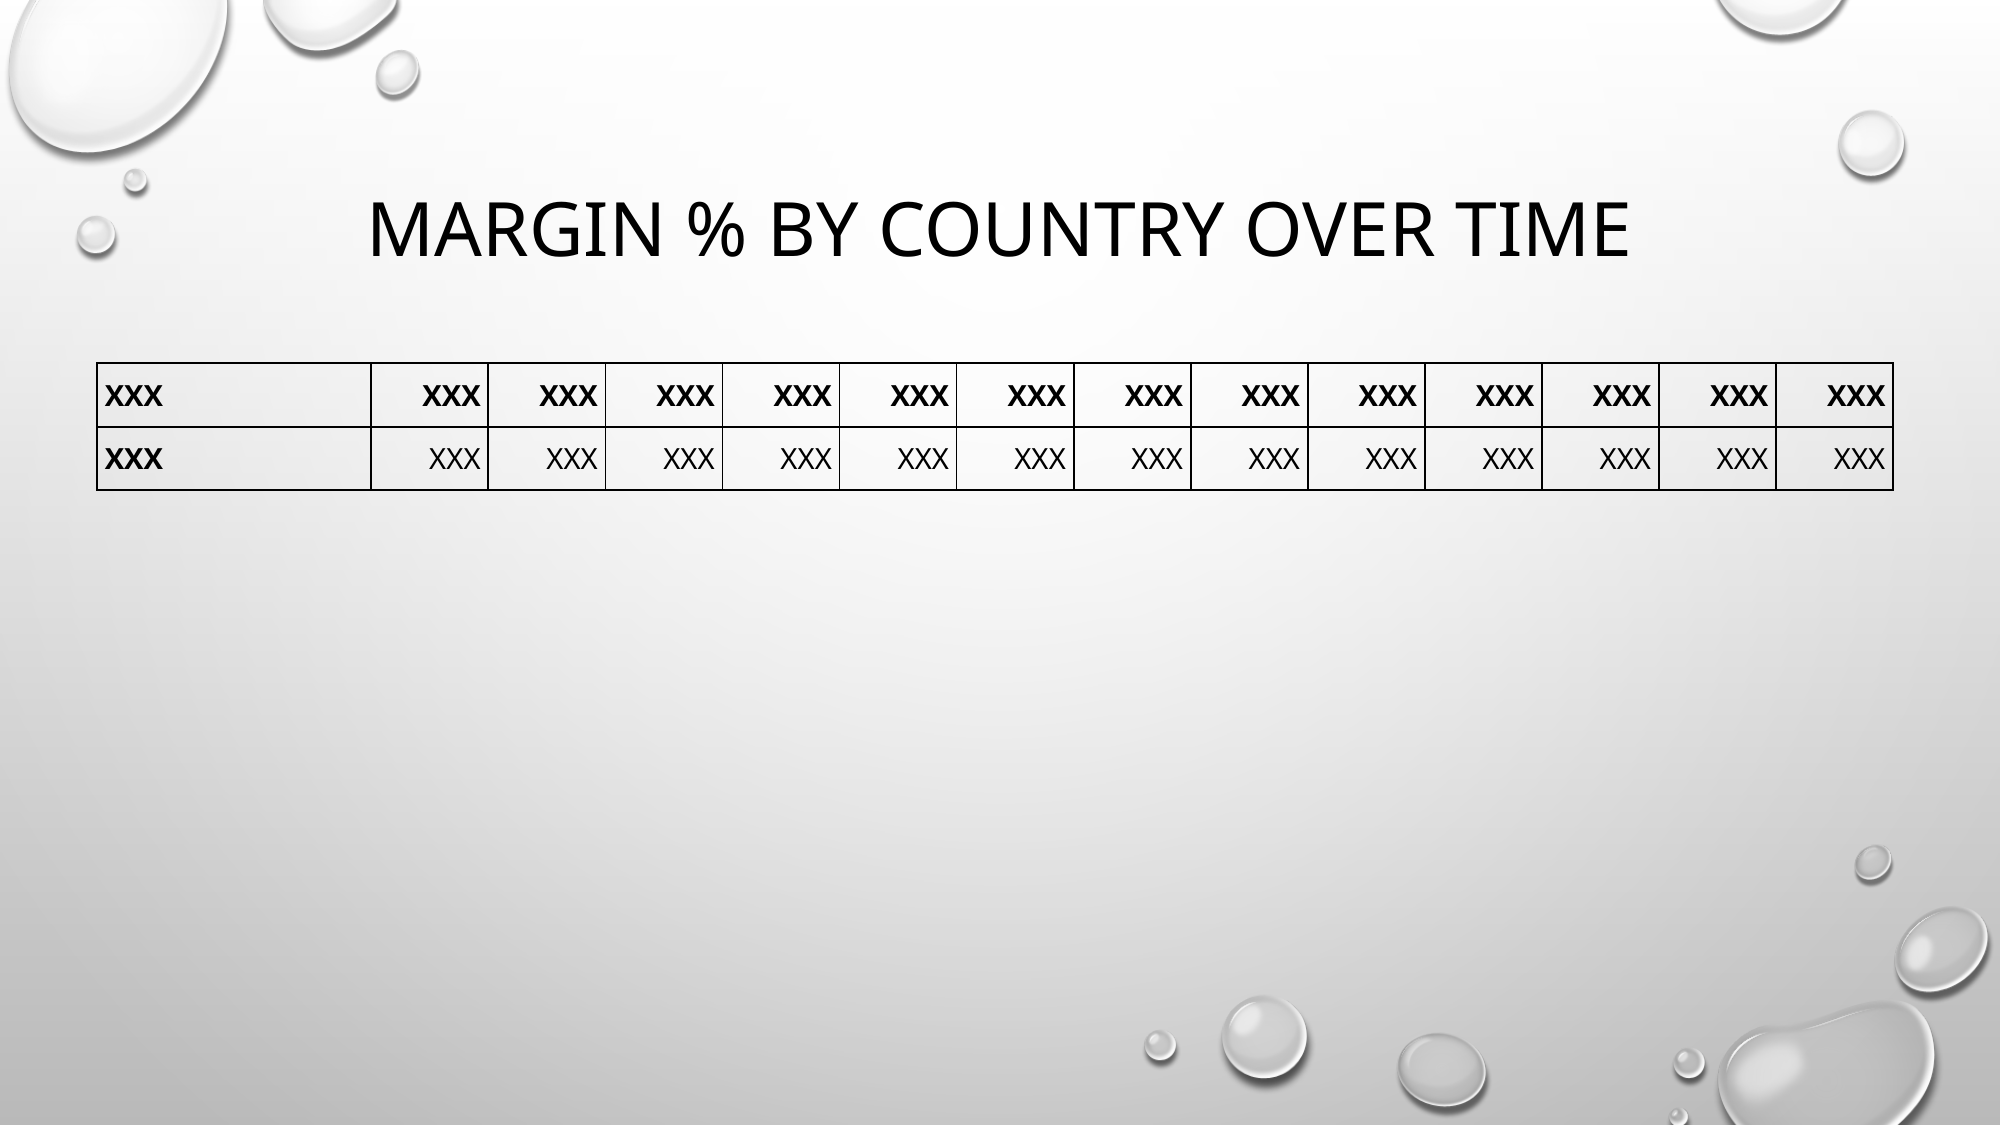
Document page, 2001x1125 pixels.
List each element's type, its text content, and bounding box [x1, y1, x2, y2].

table_cell XXX [1192, 428, 1307, 489]
table_header XXX [1426, 364, 1541, 426]
table_header XXX [957, 364, 1073, 426]
table_header XXX [606, 364, 722, 426]
table_cell XXX [957, 428, 1073, 489]
table_cell XXX [1075, 428, 1190, 489]
table_header XXX [1075, 364, 1190, 426]
table_cell XXX [489, 428, 605, 489]
table_header XXX [1192, 364, 1307, 426]
table_header XXX [98, 364, 370, 426]
table_cell XXX [606, 428, 722, 489]
table_cell XXX [1777, 428, 1892, 489]
table_header XXX [1543, 364, 1658, 426]
table_cell XXX [372, 428, 487, 489]
table_header XXX [1777, 364, 1892, 426]
table_header XXX [723, 364, 839, 426]
table_cell XXX [1660, 428, 1775, 489]
table_cell XXX [1309, 428, 1424, 489]
table_cell XXX [840, 428, 956, 489]
table_header XXX [1309, 364, 1424, 426]
table_cell XXX [1543, 428, 1658, 489]
table_header XXX [372, 364, 487, 426]
table_header XXX [1660, 364, 1775, 426]
title Margin % by Country Over time [149, 101, 1851, 362]
table_header XXX [489, 364, 605, 426]
table_cell XXX [1426, 428, 1541, 489]
table_header XXX [840, 364, 956, 426]
table_cell XXX [98, 428, 370, 489]
table_cell XXX [723, 428, 839, 489]
picture [0, 0, 2000, 1125]
